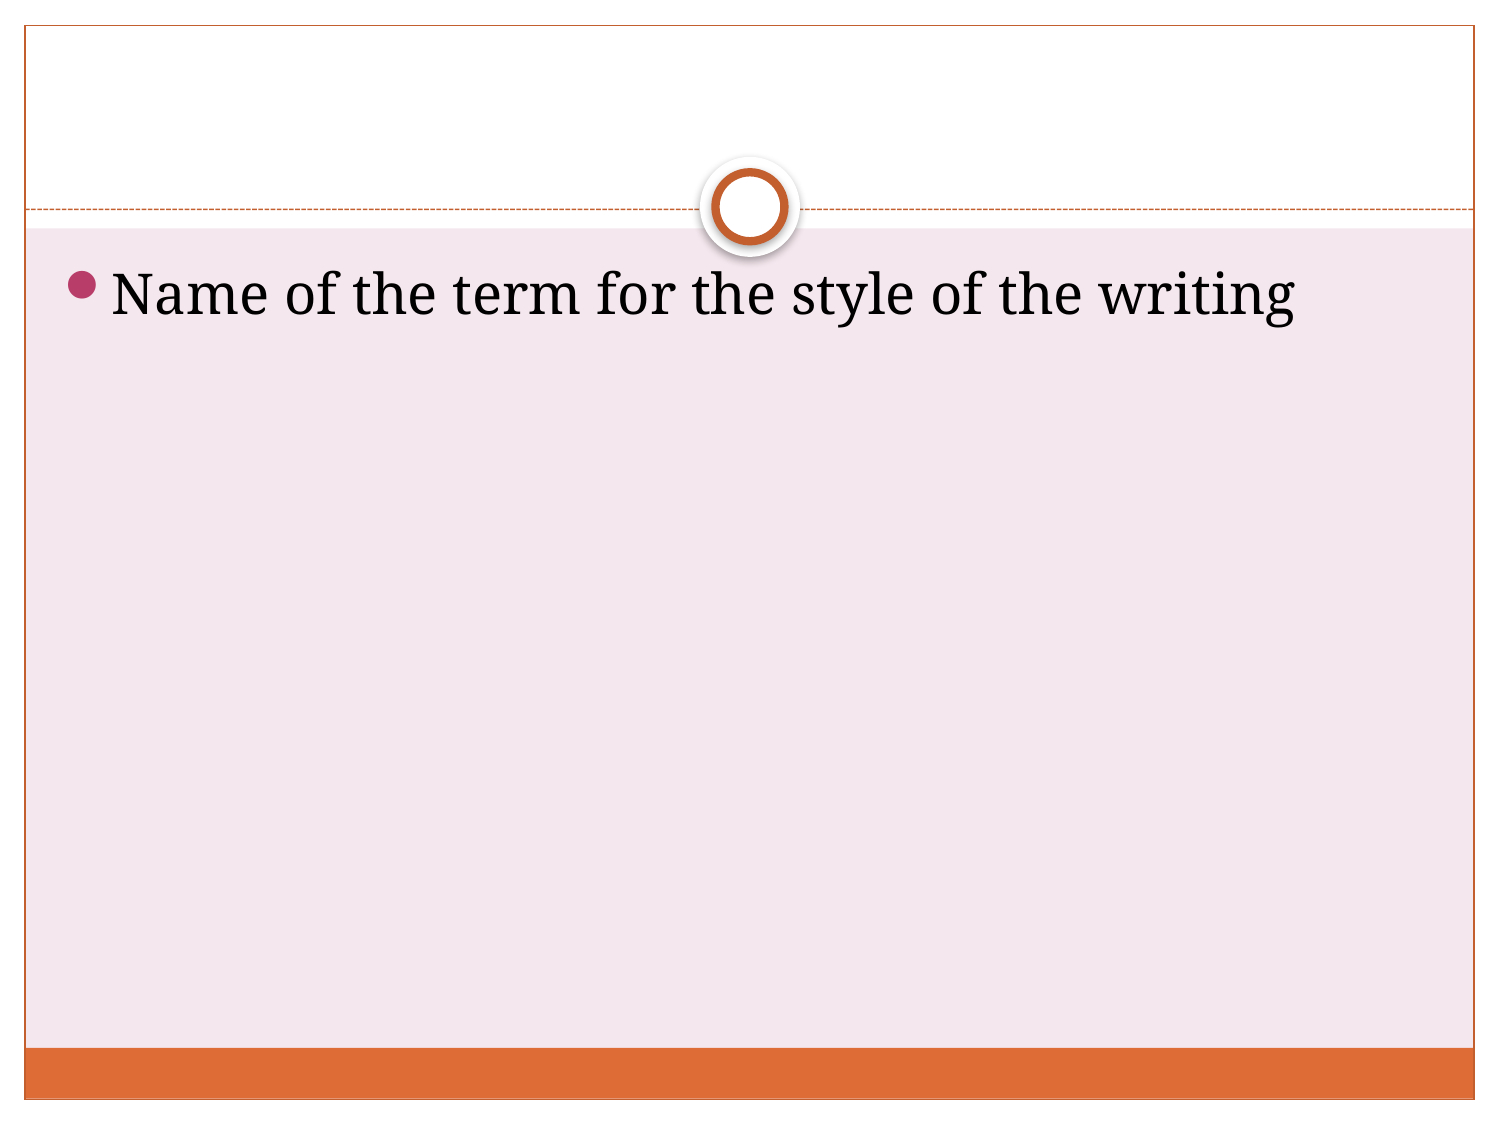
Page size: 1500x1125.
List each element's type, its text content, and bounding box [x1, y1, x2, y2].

list Name of the term for the style of the writing [49, 250, 1445, 1001]
